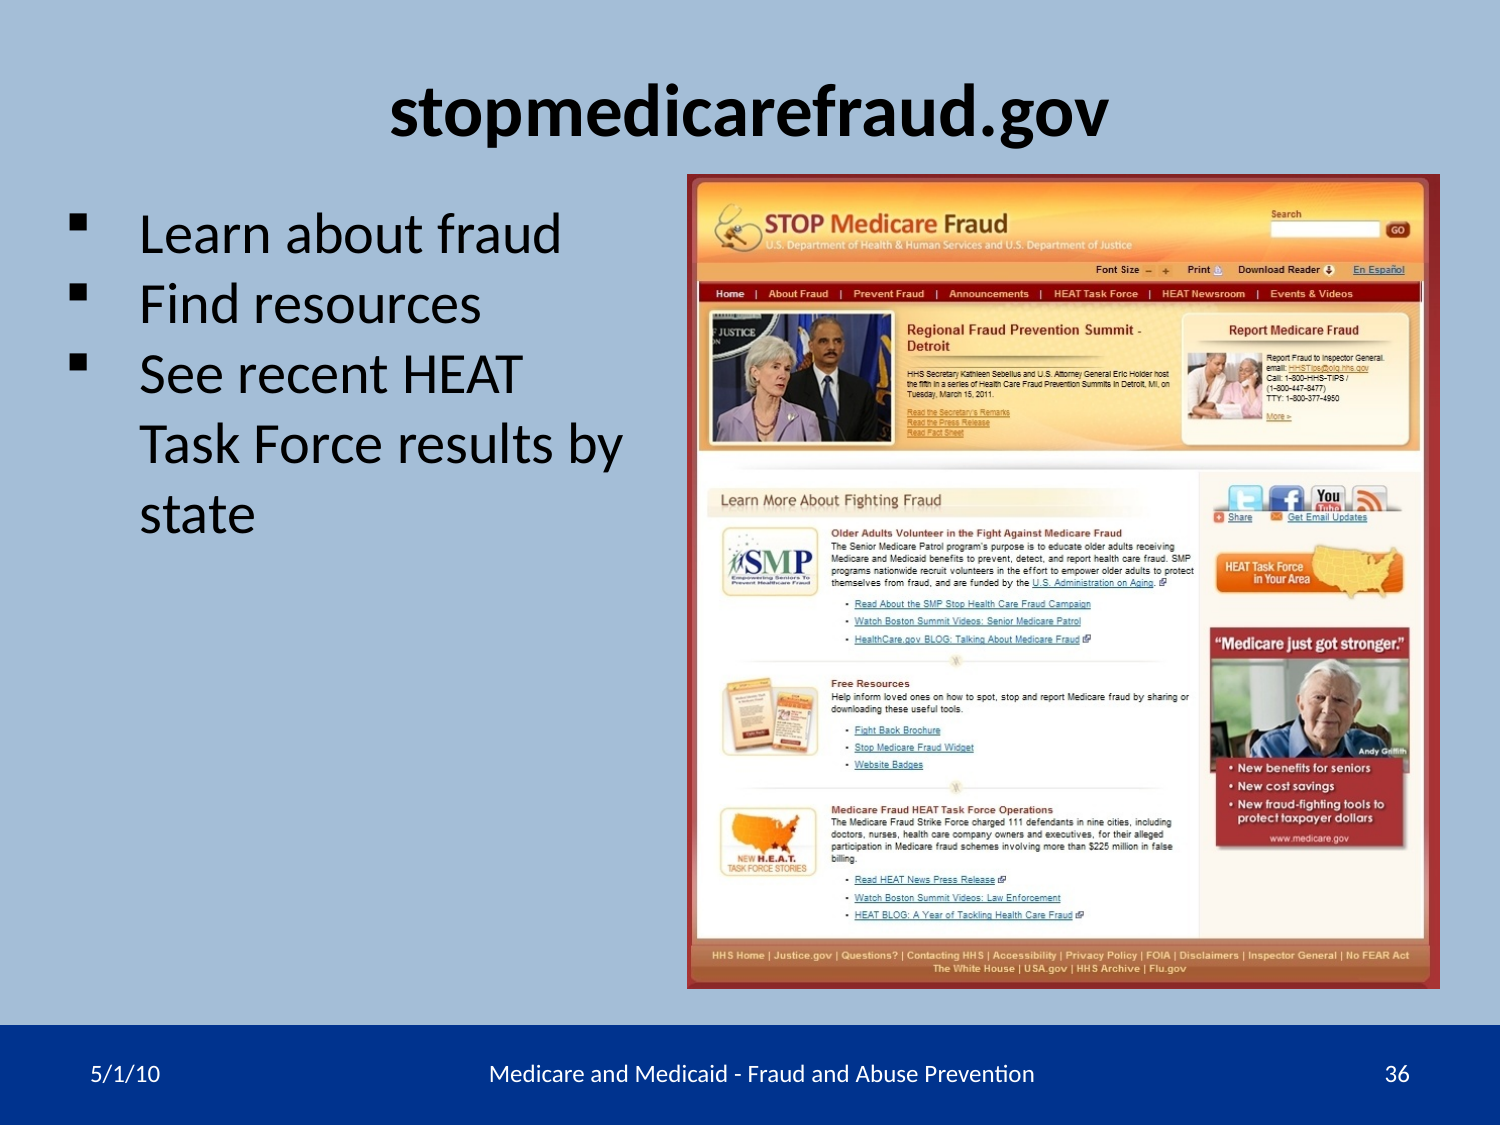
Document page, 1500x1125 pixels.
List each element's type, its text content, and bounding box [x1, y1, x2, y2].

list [687, 174, 1440, 989]
title stopmedicarefraud.gov [174, 37, 1326, 176]
slide_number 36 [1075, 1042, 1425, 1103]
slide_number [75, 1042, 425, 1103]
footer Medicare and Medicaid - Fraud and Abuse Prevention [450, 1042, 1075, 1103]
text_box Learn about fraud Find resources See recent HEAT Task Force results by state [49, 187, 650, 553]
